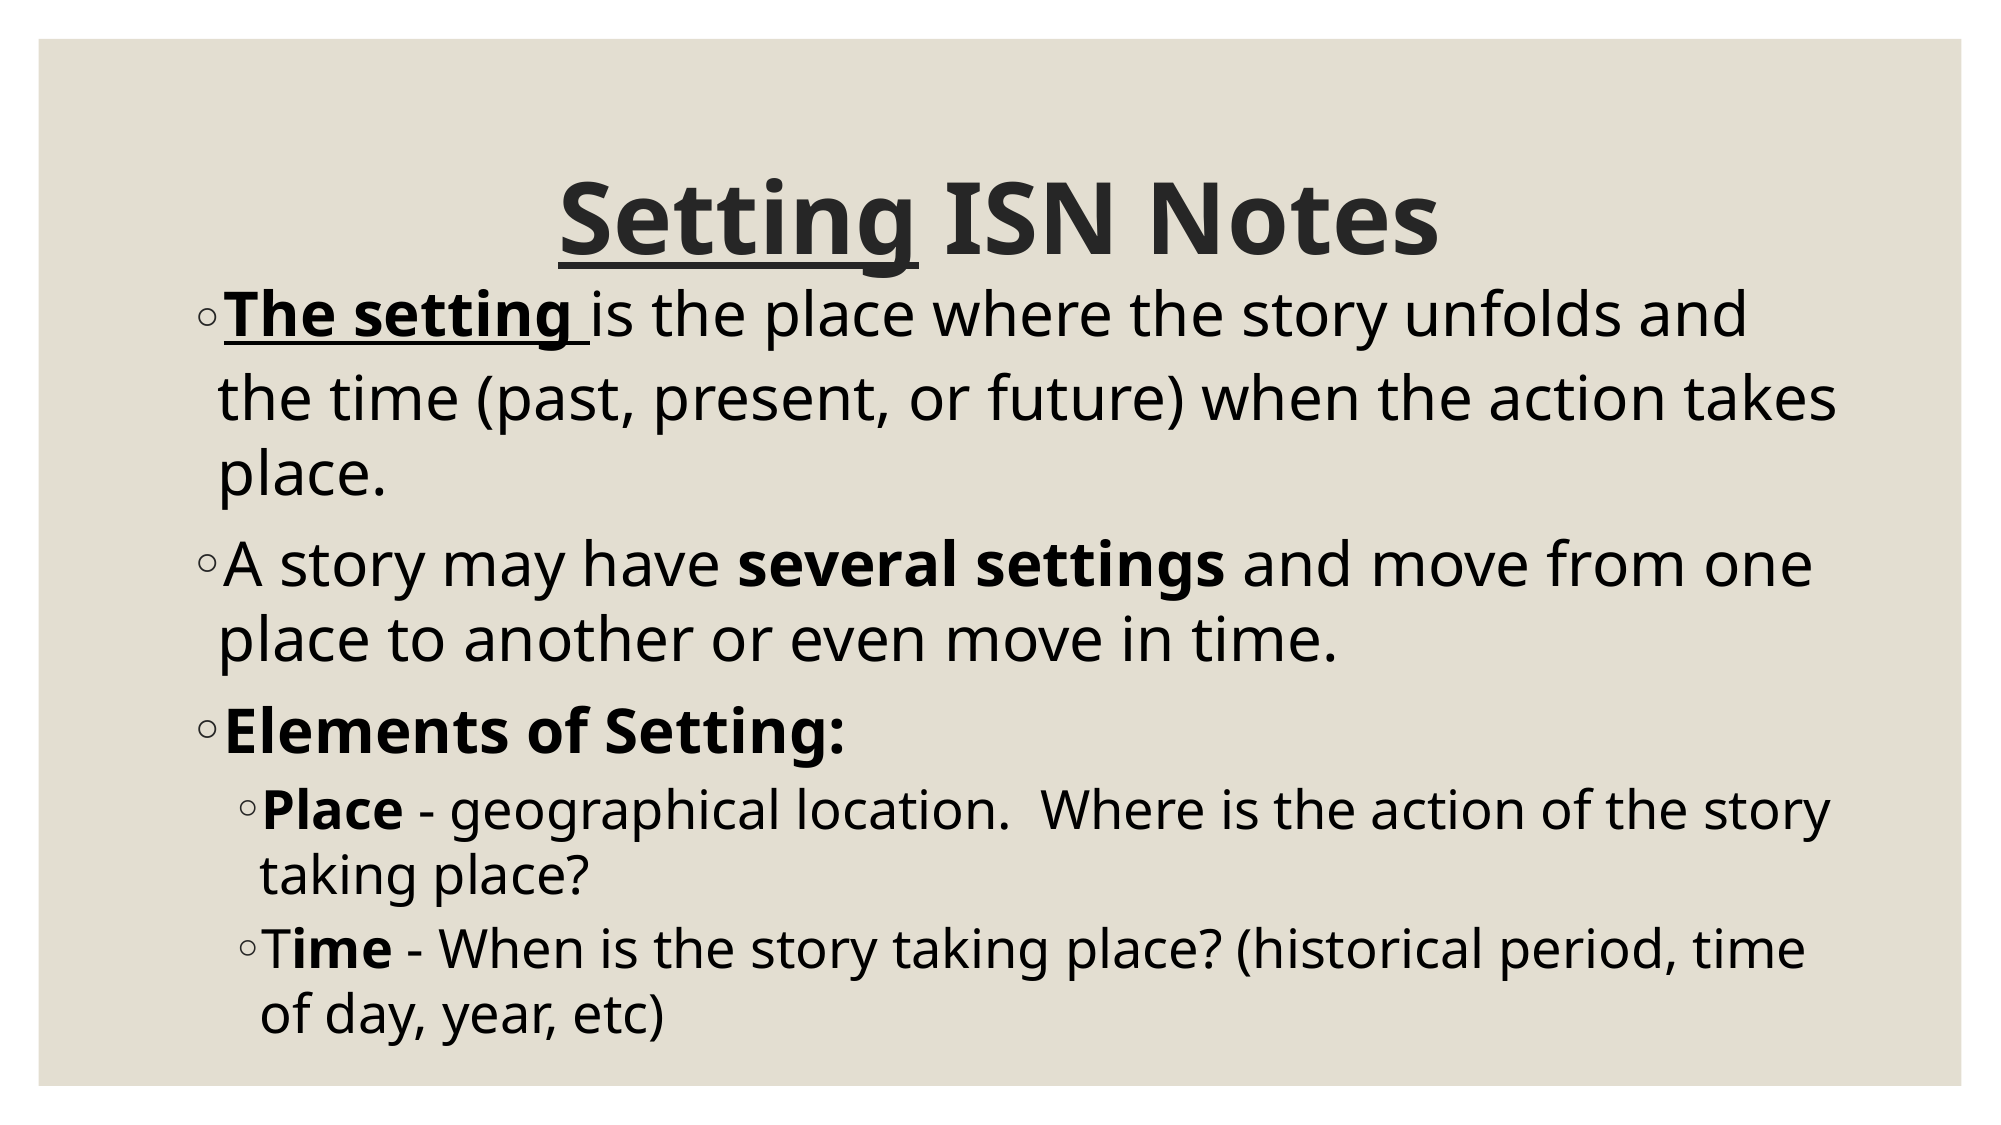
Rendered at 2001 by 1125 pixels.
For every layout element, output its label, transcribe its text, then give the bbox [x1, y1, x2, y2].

title Setting ISN Notes [174, 105, 1825, 266]
list The setting is the place where the story unfolds and the time (past, present, or future) when the action takes place. A story may have several settings and move from one place to another or even move in time. Elements of Setting: Place - geographical location. Where is the action of the story taking place? Time - When is the story taking place? (historical period, time of day, year, etc) [174, 266, 1870, 1053]
